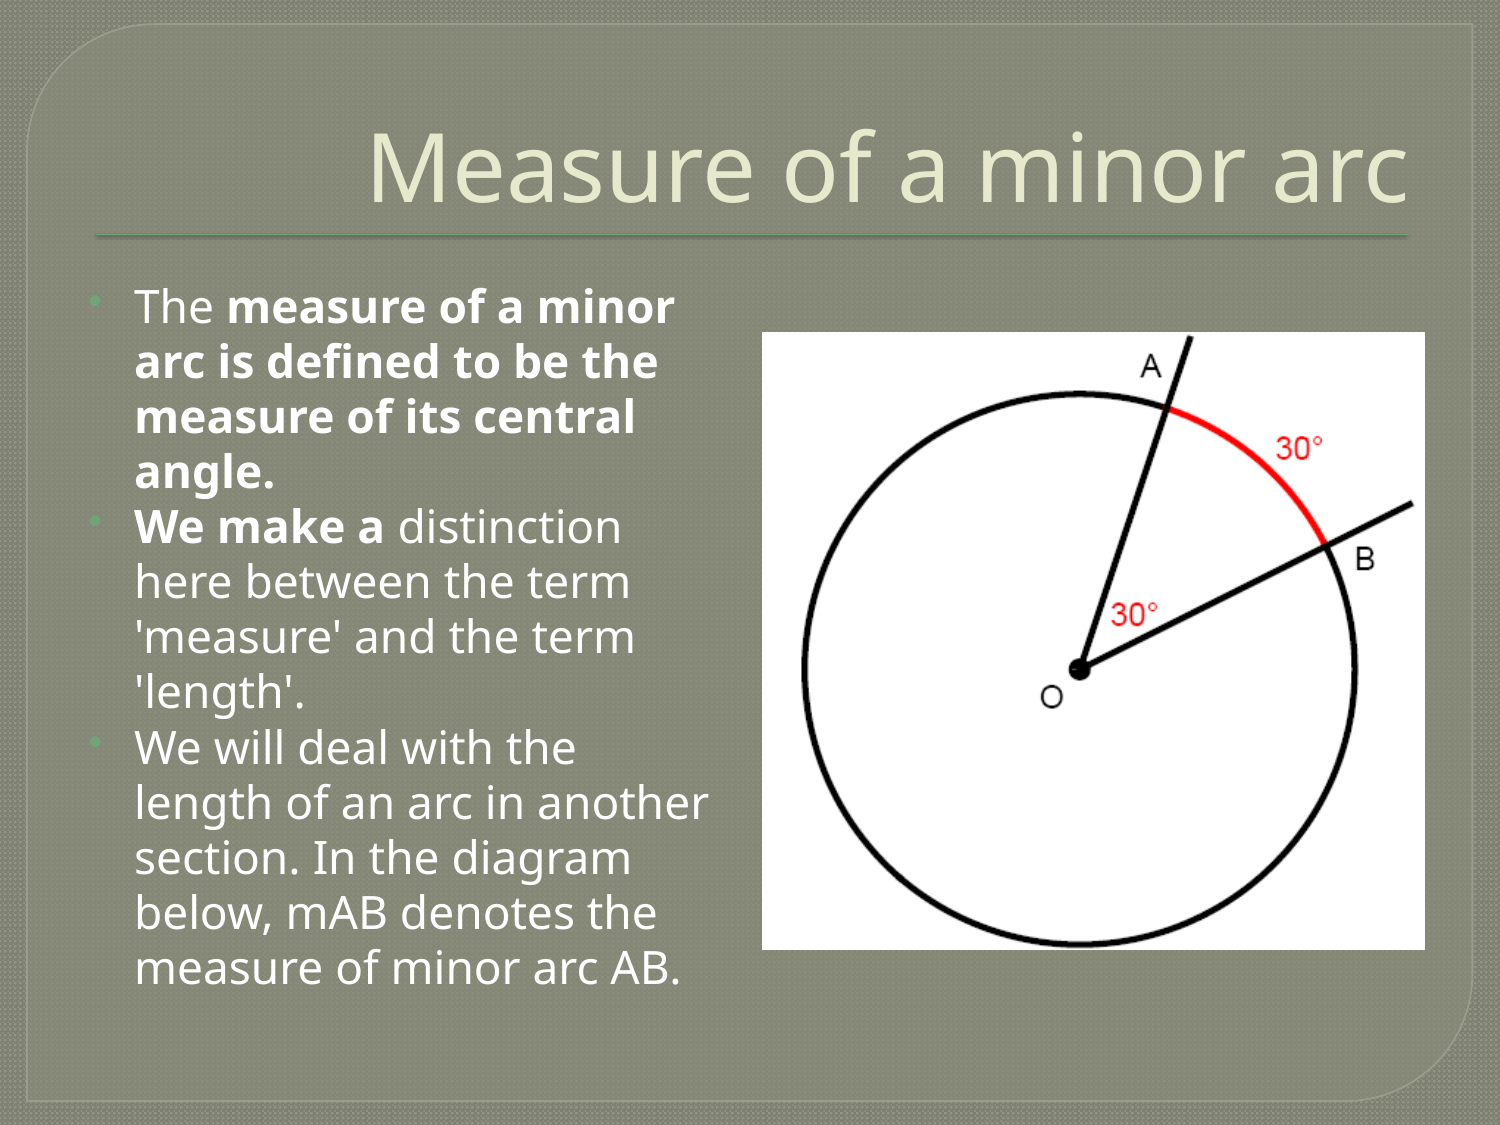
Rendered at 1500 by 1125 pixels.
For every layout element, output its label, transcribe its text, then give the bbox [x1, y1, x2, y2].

list The measure of a minor arc is defined to be the measure of its central angle. We make a distinction here between the term 'measure' and the term 'length'. We will deal with the length of an arc in another section. In the diagram below, mAB denotes the measure of minor arc AB. [75, 270, 738, 1013]
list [762, 332, 1426, 950]
title Measure of a minor arc [75, 41, 1425, 230]
